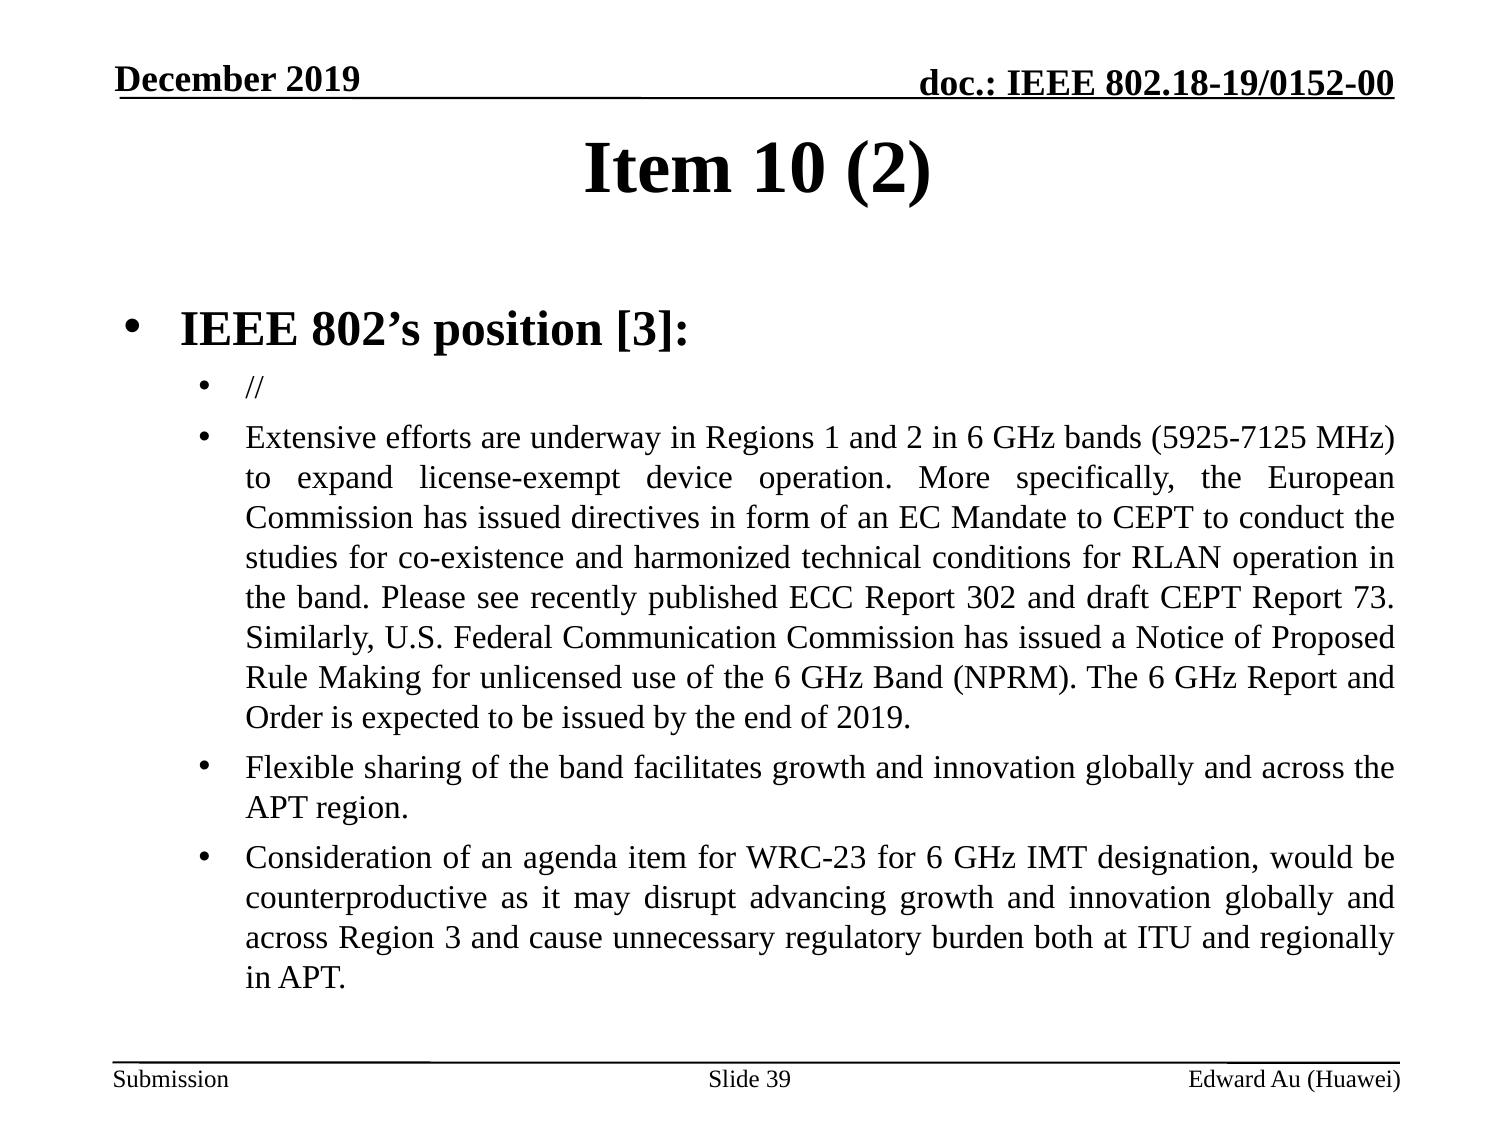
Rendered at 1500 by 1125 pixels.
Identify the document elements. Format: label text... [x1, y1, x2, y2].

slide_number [114, 54, 493, 100]
footer Edward Au (Huawei) [902, 1061, 1402, 1093]
title Item 10 (2) [120, 99, 1396, 226]
slide_number Slide 39 [699, 1061, 800, 1123]
list IEEE 802’s position [3]: // Extensive efforts are underway in Regions 1 and 2 in 6 GHz bands (5925-7125 MHz) to expand license-exempt device operation. More specifically, the European Commission has issued directives in form of an EC Mandate to CEPT to conduct the studies for co-existence and harmonized technical conditions for RLAN operation in the band. Please see recently published ECC Report 302 and draft CEPT Report 73. Similarly, U.S. Federal Communication Commission has issued a Notice of Proposed Rule Making for unlicensed use of the 6 GHz Band (NPRM). The 6 GHz Report and Order is expected to be issued by the end of 2019. Flexible sharing of the band facilitates growth and innovation globally and across the APT region. Consideration of an agenda item for WRC-23 for 6 GHz IMT designation, would be counterproductive as it may disrupt advancing growth and innovation globally and across Region 3 and cause unnecessary regulatory burden both at ITU and regionally in APT. [108, 287, 1413, 1038]
